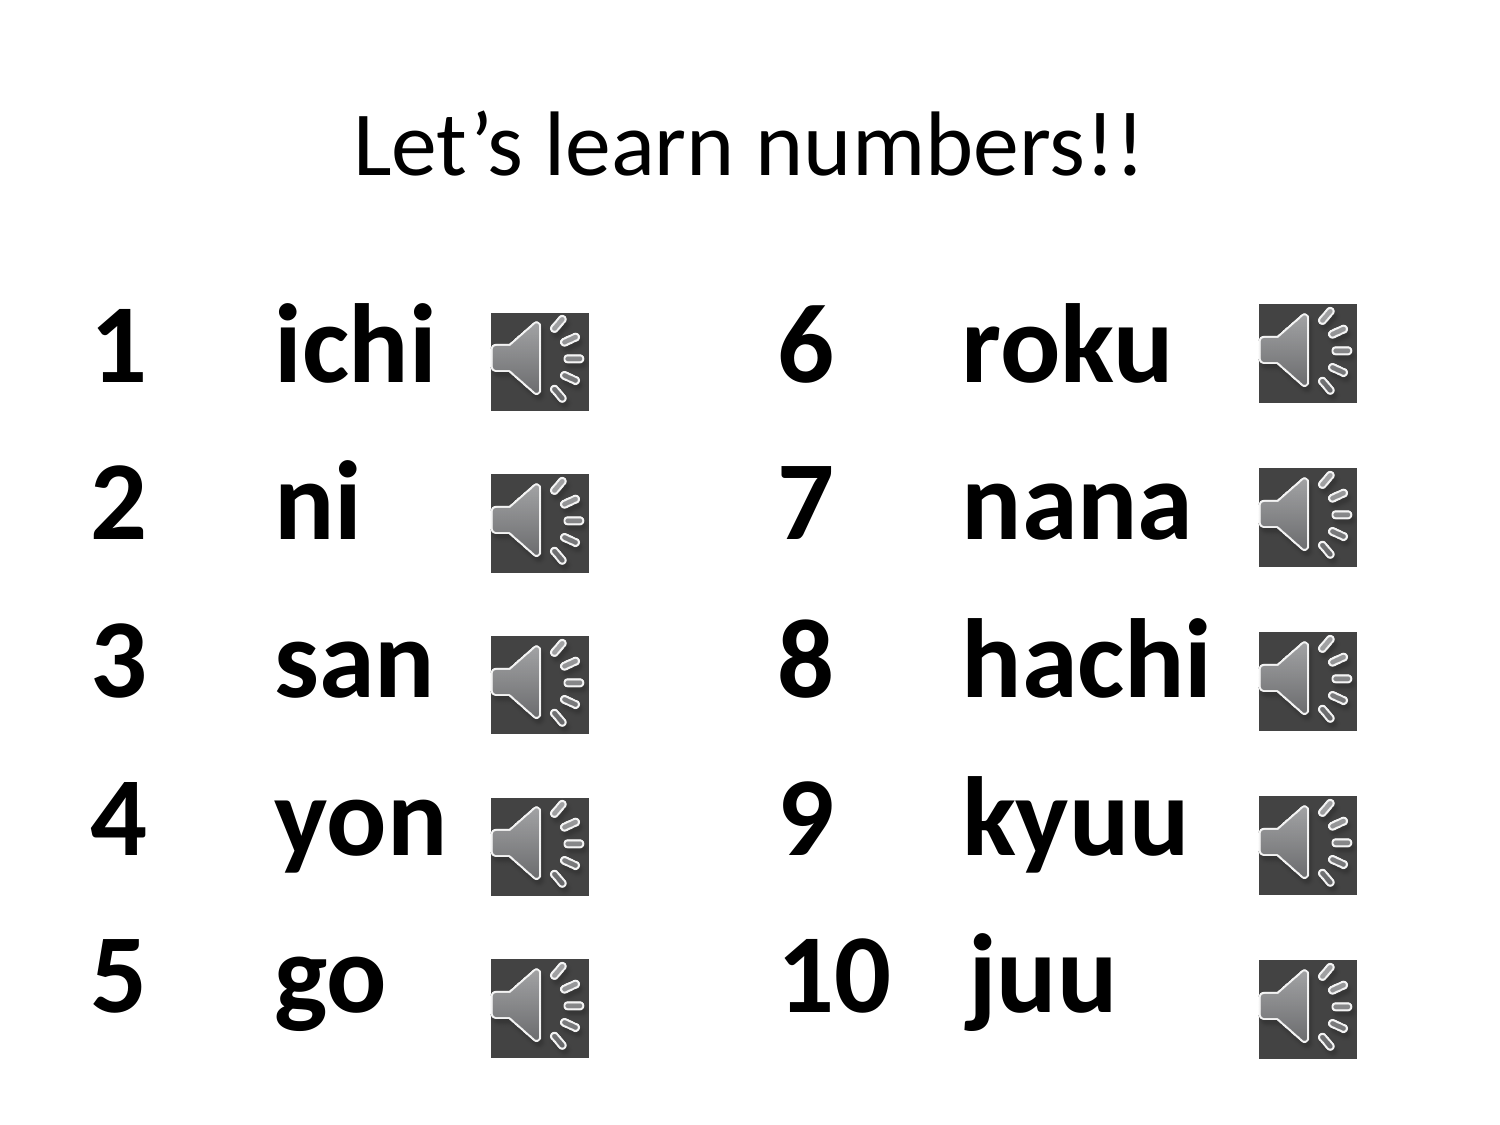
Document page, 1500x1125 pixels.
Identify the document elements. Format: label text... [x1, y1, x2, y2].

picture [489, 473, 591, 574]
title Let’s learn numbers!! [75, 45, 1425, 233]
picture [1257, 631, 1359, 732]
picture [1257, 795, 1359, 896]
picture [489, 796, 591, 898]
list 6 roku 7 nana 8 hachi 9 kyuu 10 juu [762, 262, 1425, 1083]
list 1 ichi 2 ni 3 san 4 yon 5 go [75, 262, 738, 1083]
picture [1257, 959, 1359, 1060]
picture [489, 958, 591, 1059]
picture [489, 311, 591, 413]
picture [1257, 467, 1359, 568]
picture [1257, 303, 1359, 404]
picture [489, 634, 591, 736]
